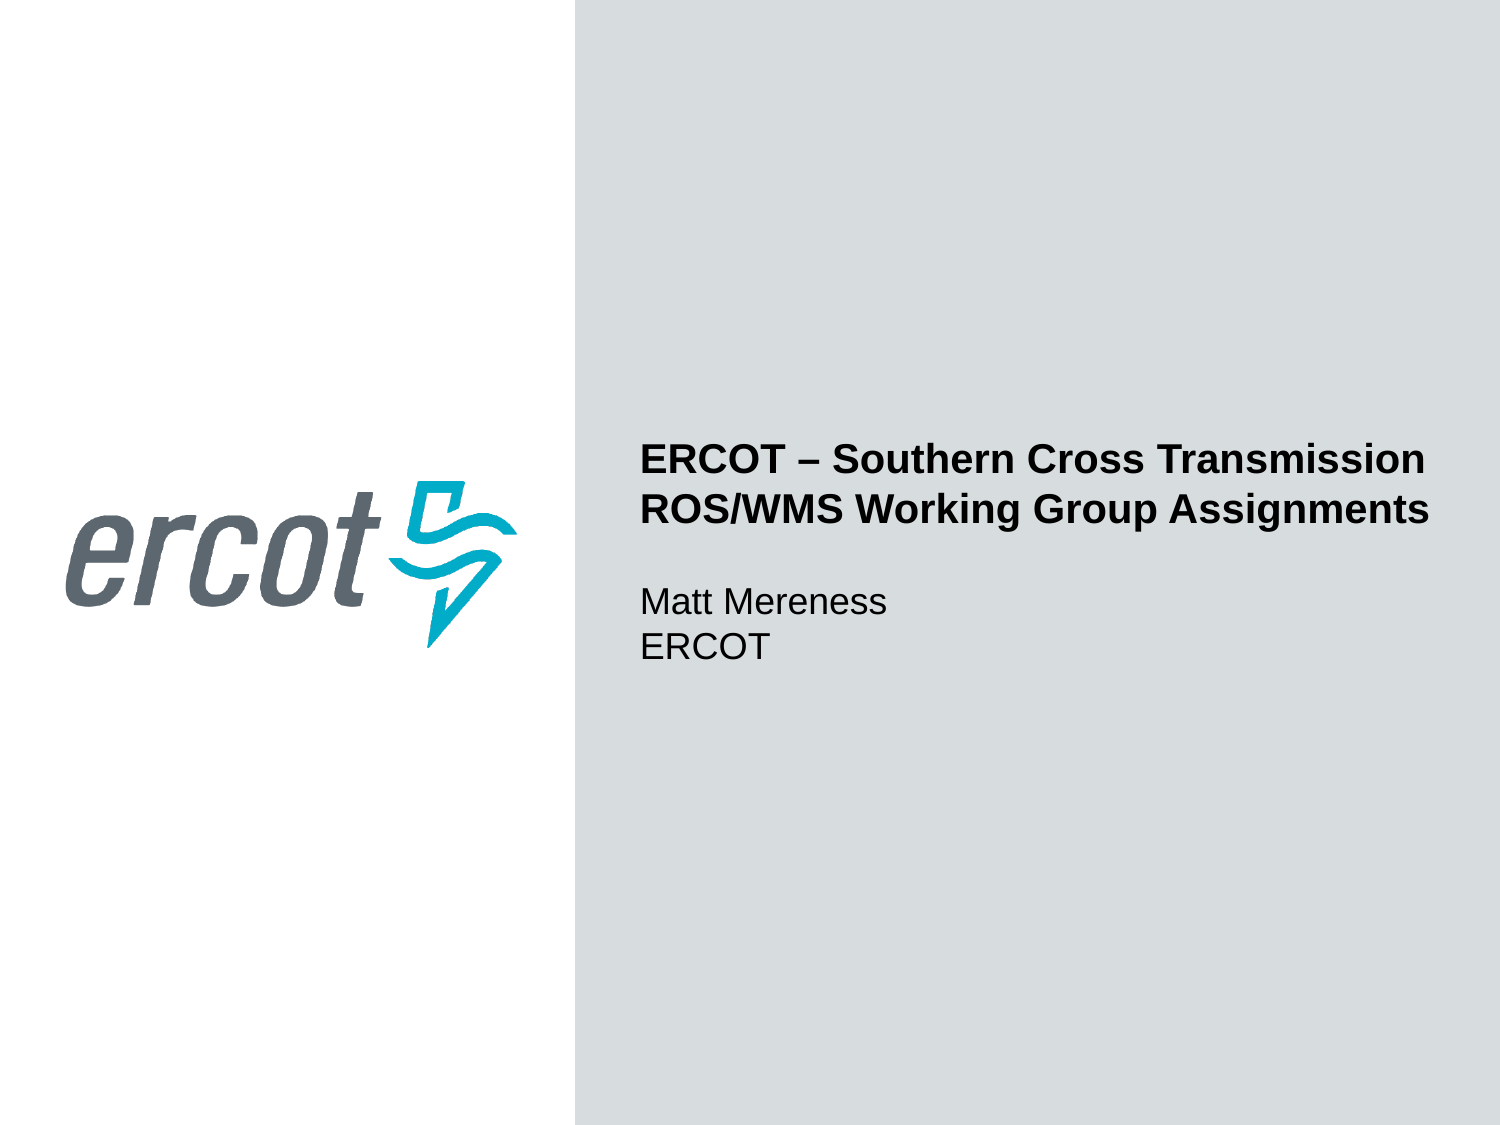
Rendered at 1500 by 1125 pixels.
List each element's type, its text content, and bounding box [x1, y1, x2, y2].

text_box ERCOT – Southern Cross Transmission ROS/WMS Working Group Assignments Matt Mereness ERCOT [624, 424, 1500, 720]
picture [56, 471, 525, 654]
